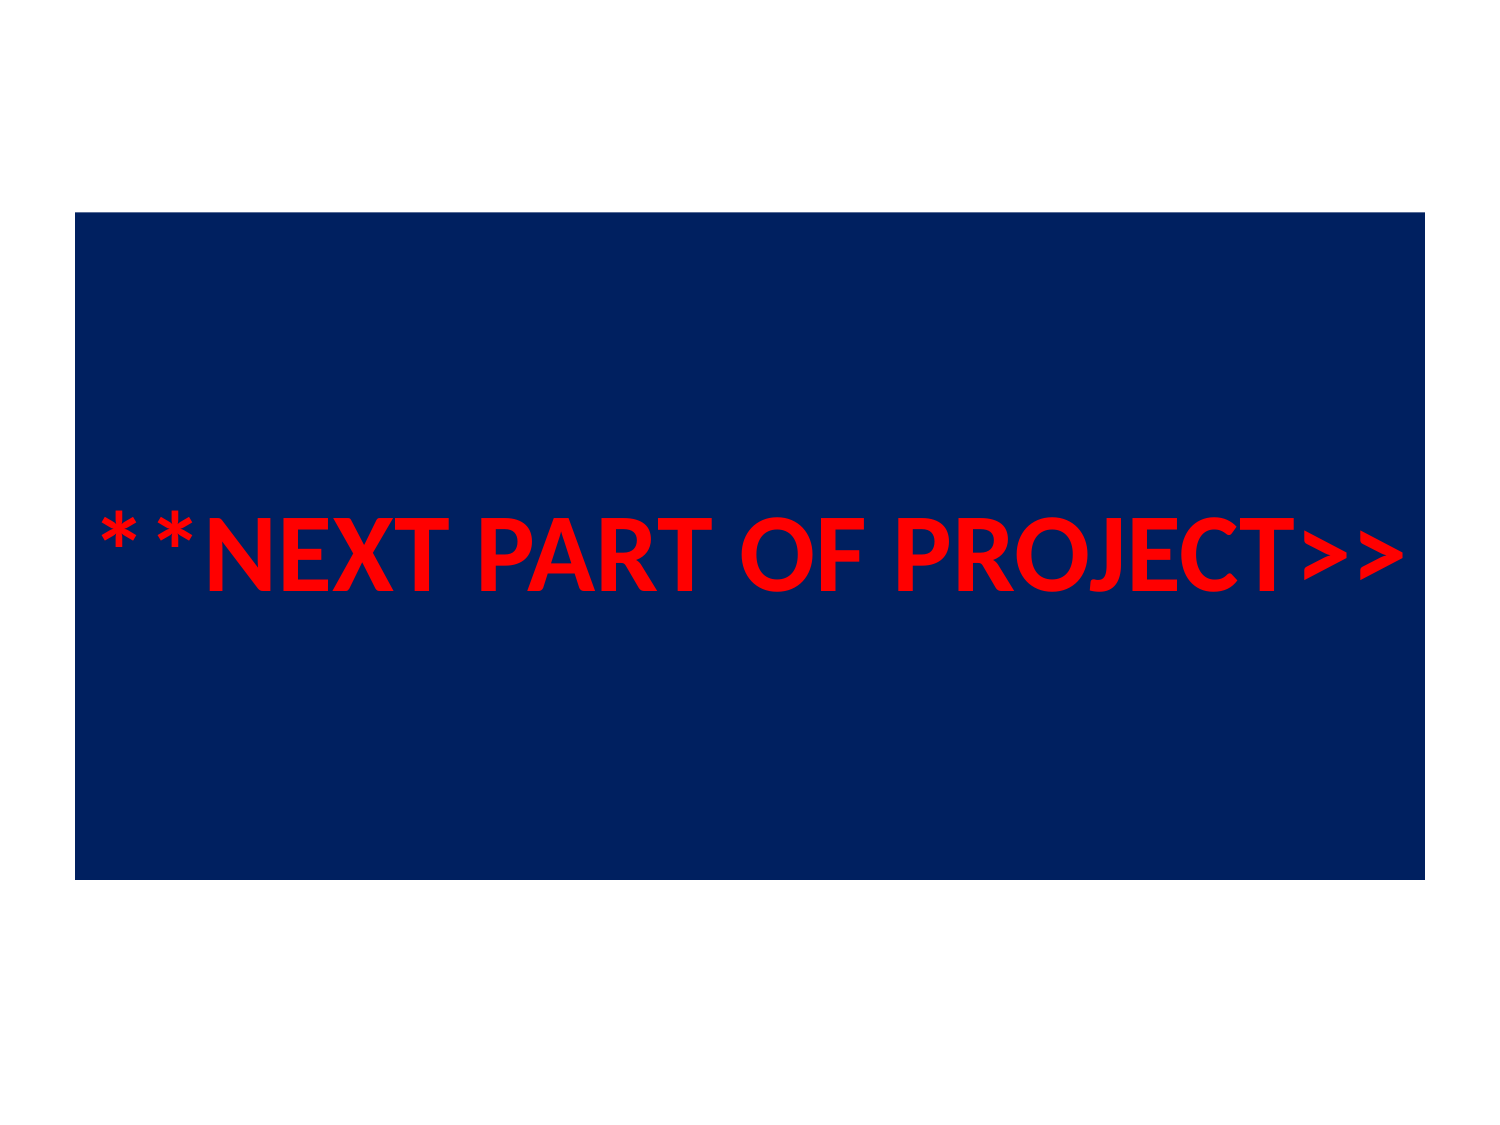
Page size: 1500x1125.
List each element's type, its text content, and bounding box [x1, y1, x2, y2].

title **NEXT PART OF PROJECT>> [75, 212, 1425, 880]
